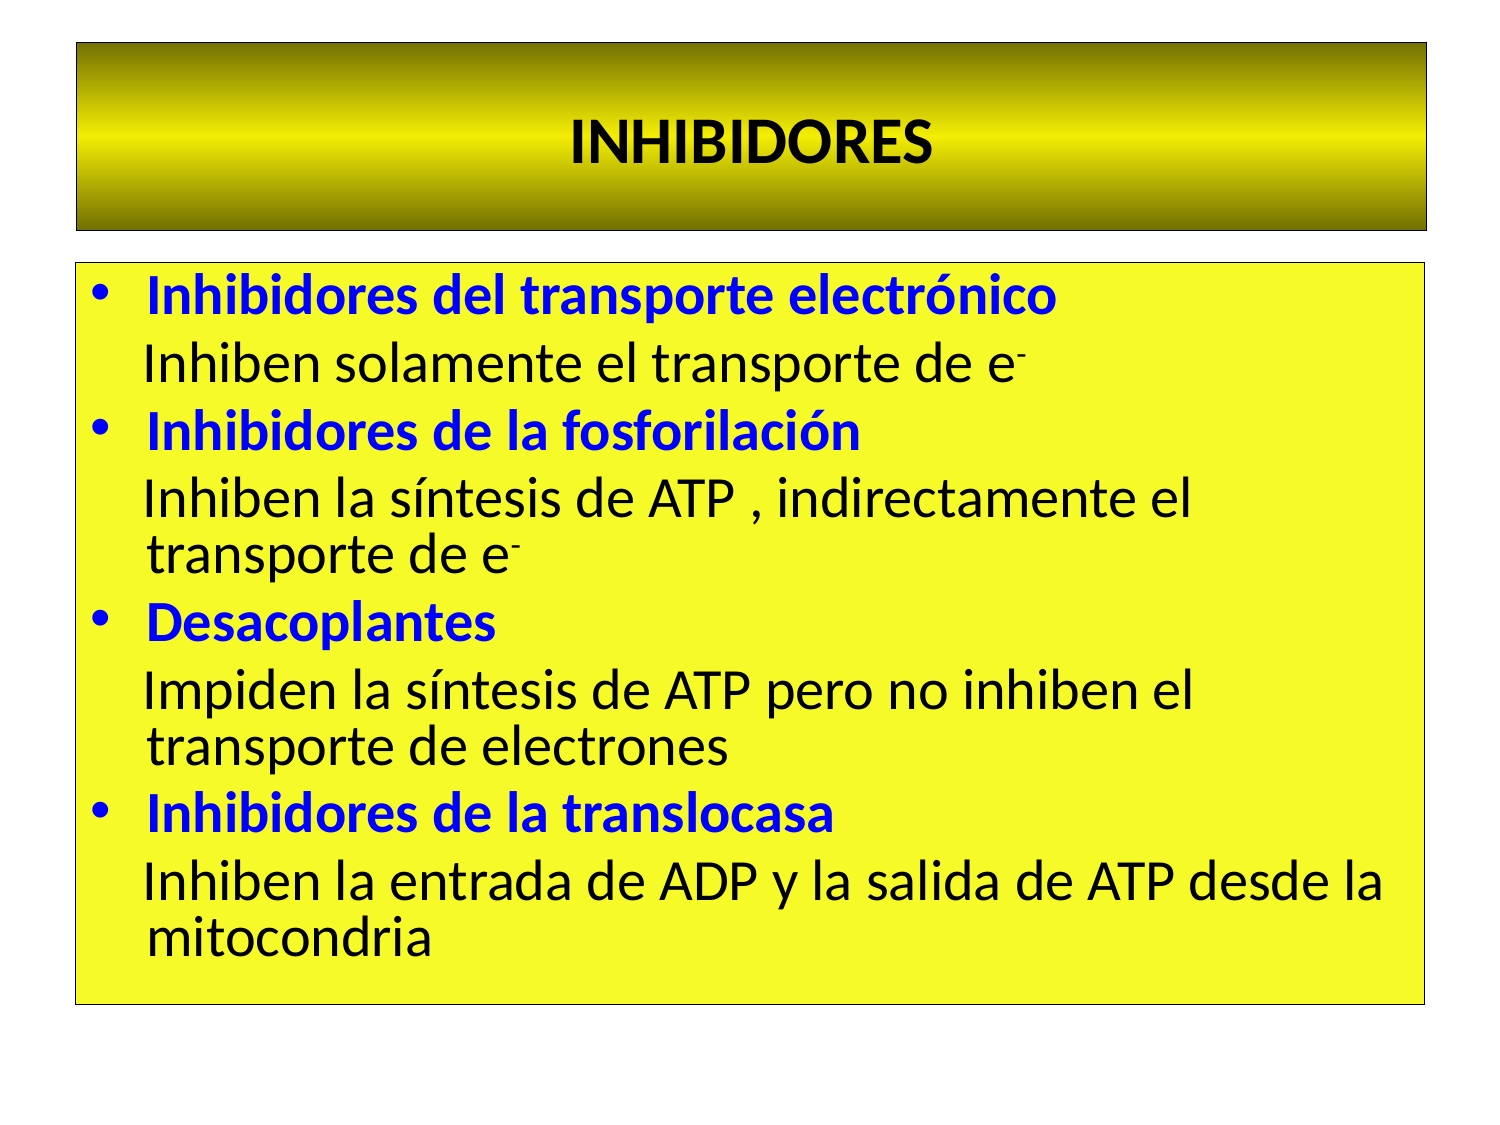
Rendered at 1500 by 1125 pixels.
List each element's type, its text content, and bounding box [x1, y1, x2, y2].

list Inhibidores del transporte electrónico Inhiben solamente el transporte de e- Inhibidores de la fosforilación Inhiben la síntesis de ATP , indirectamente el transporte de e- Desacoplantes Impiden la síntesis de ATP pero no inhiben el transporte de electrones Inhibidores de la translocasa Inhiben la entrada de ADP y la salida de ATP desde la mitocondria [75, 262, 1425, 1005]
title INHIBIDORES [76, 42, 1427, 231]
